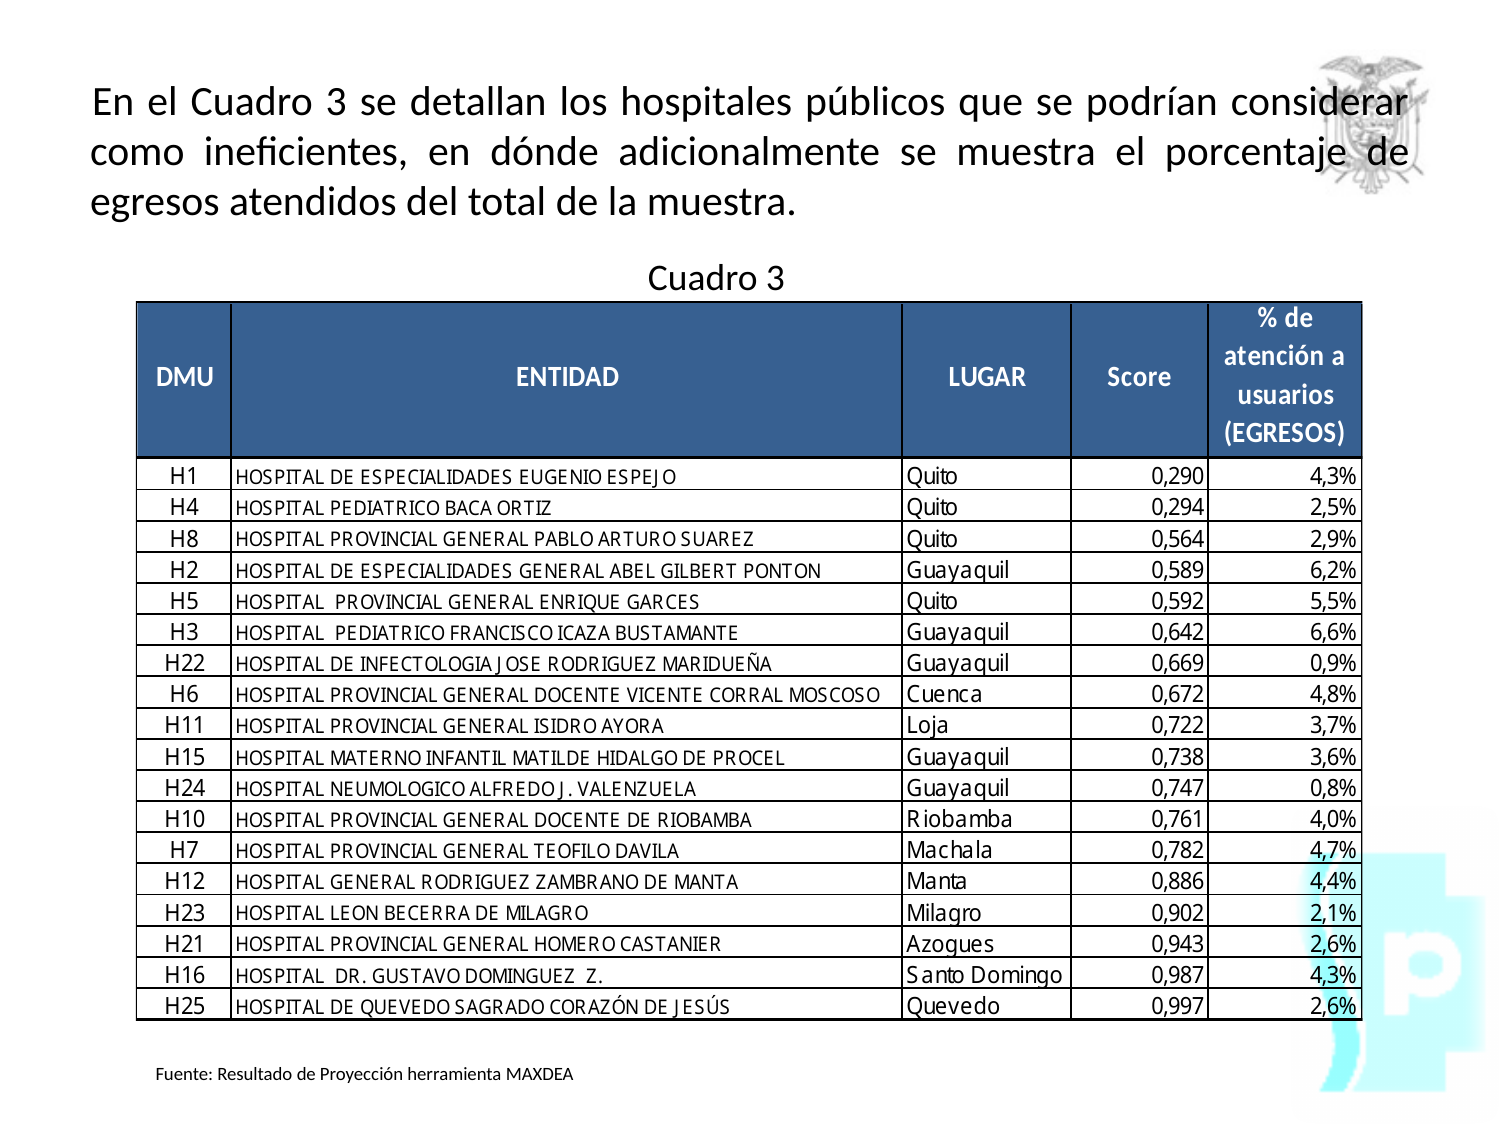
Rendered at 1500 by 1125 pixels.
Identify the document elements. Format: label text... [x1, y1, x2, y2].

picture [135, 301, 1500, 1125]
text_box Fuente: Resultado de Proyección herramienta MAXDEA [140, 1053, 868, 1078]
picture [1312, 49, 1437, 200]
list En el Cuadro 3 se detallan los hospitales públicos que se podrían considerar como ineficientes, en dónde adicionalmente se muestra el porcentaje de egresos atendidos del total de la muestra. [75, 66, 1425, 1005]
text_box Cuadro 3 [632, 245, 815, 300]
